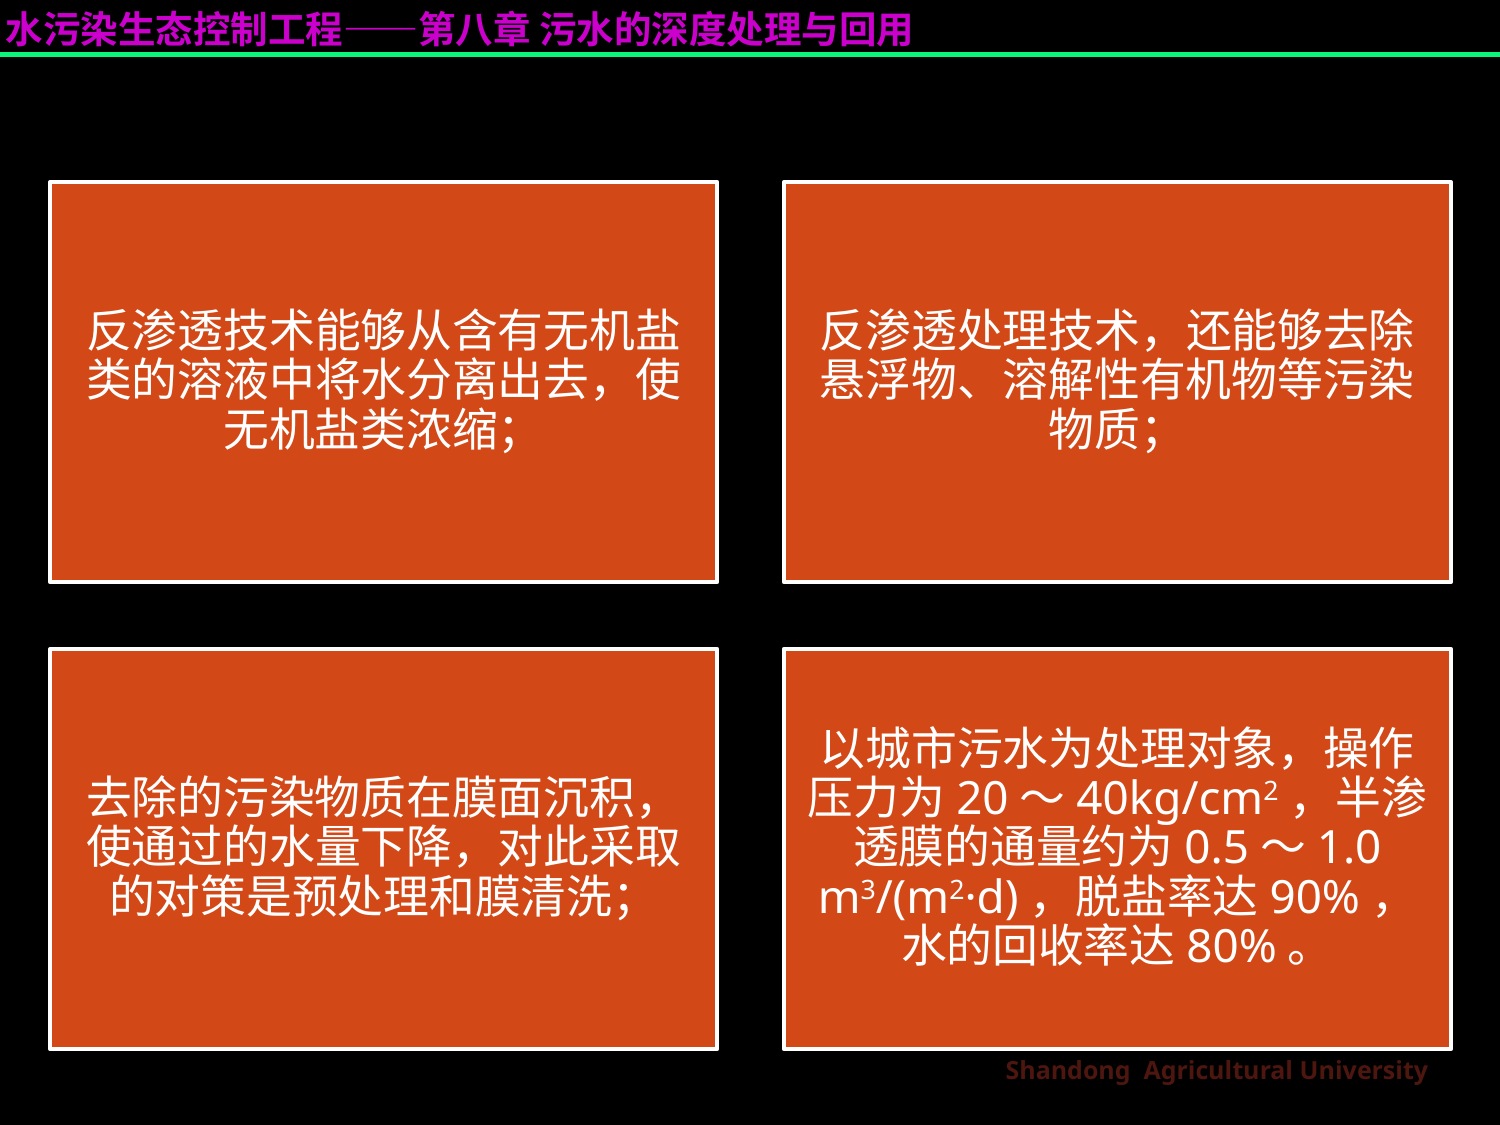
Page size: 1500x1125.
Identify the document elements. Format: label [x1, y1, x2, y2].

list [49, 172, 1452, 1059]
